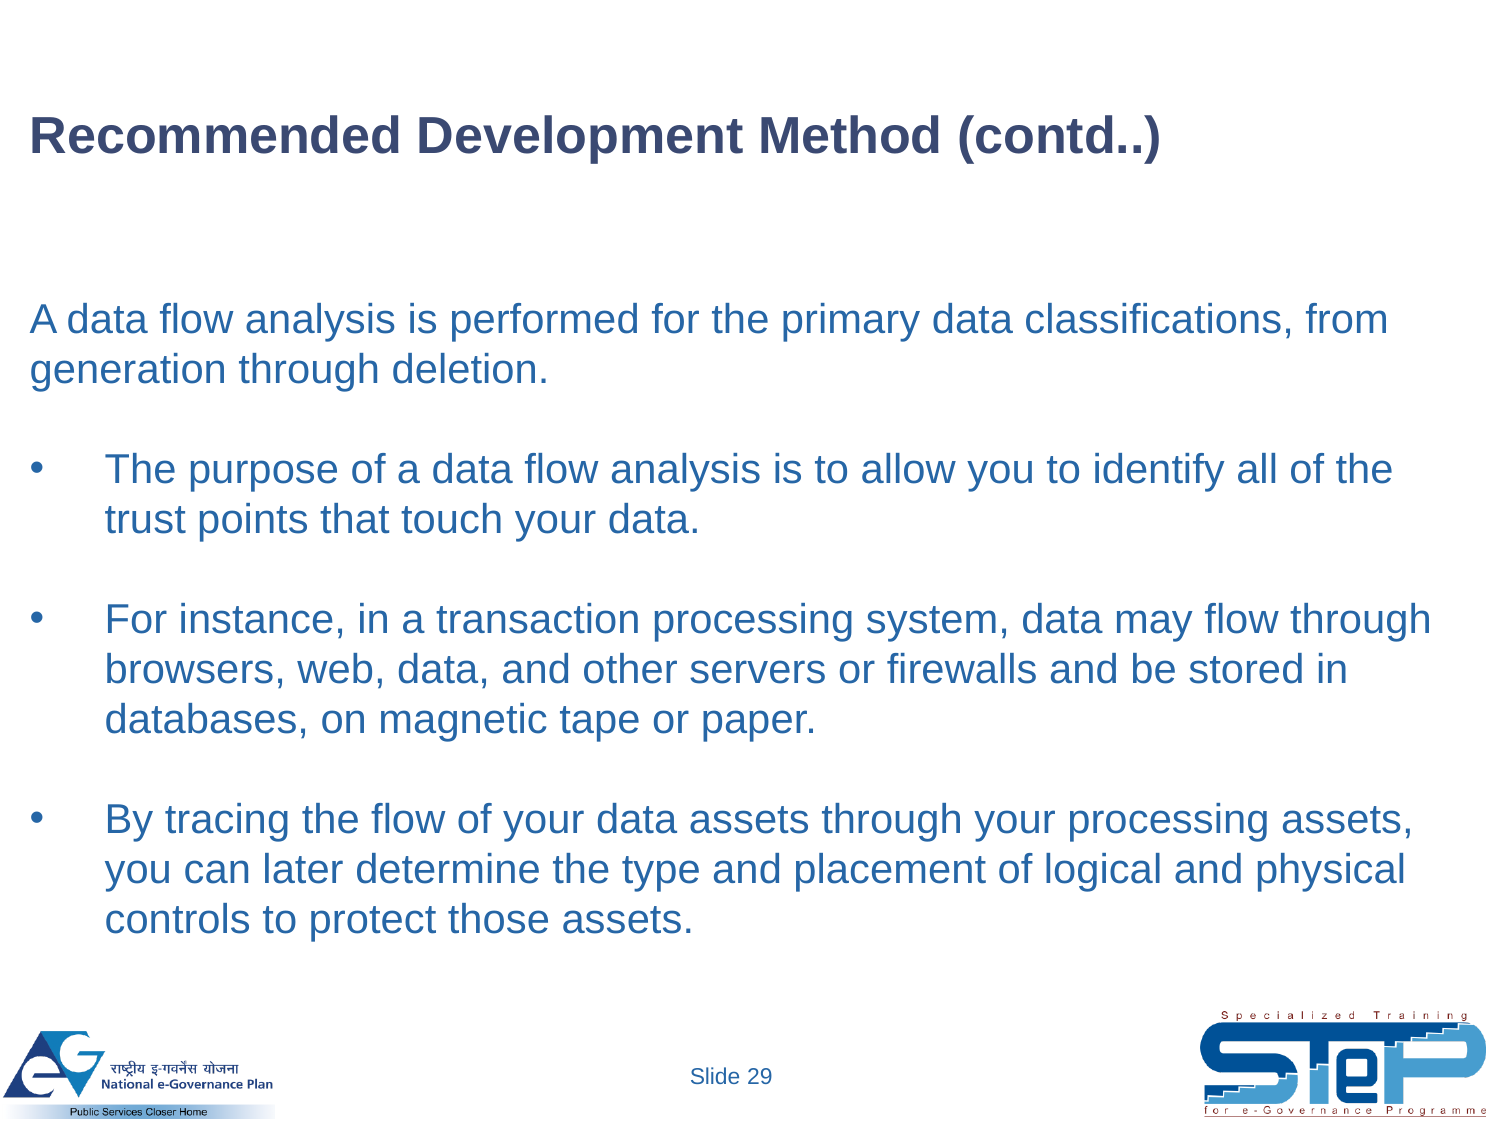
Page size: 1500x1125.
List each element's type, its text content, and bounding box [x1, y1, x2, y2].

picture [2, 1031, 275, 1119]
list A data flow analysis is performed for the primary data classifications, from generation through deletion. The purpose of a data flow analysis is to allow you to identify all of the trust points that touch your data. For instance, in a transaction processing system, data may flow through browsers, web, data, and other servers or firewalls and be stored in databases, on magnetic tape or paper. By tracing the flow of your data assets through your processing assets, you can later determine the type and placement of logical and physical controls to protect those assets. [29, 291, 1470, 1001]
picture [1200, 1011, 1486, 1117]
title Recommended Development Method (contd..) [29, 101, 1470, 226]
